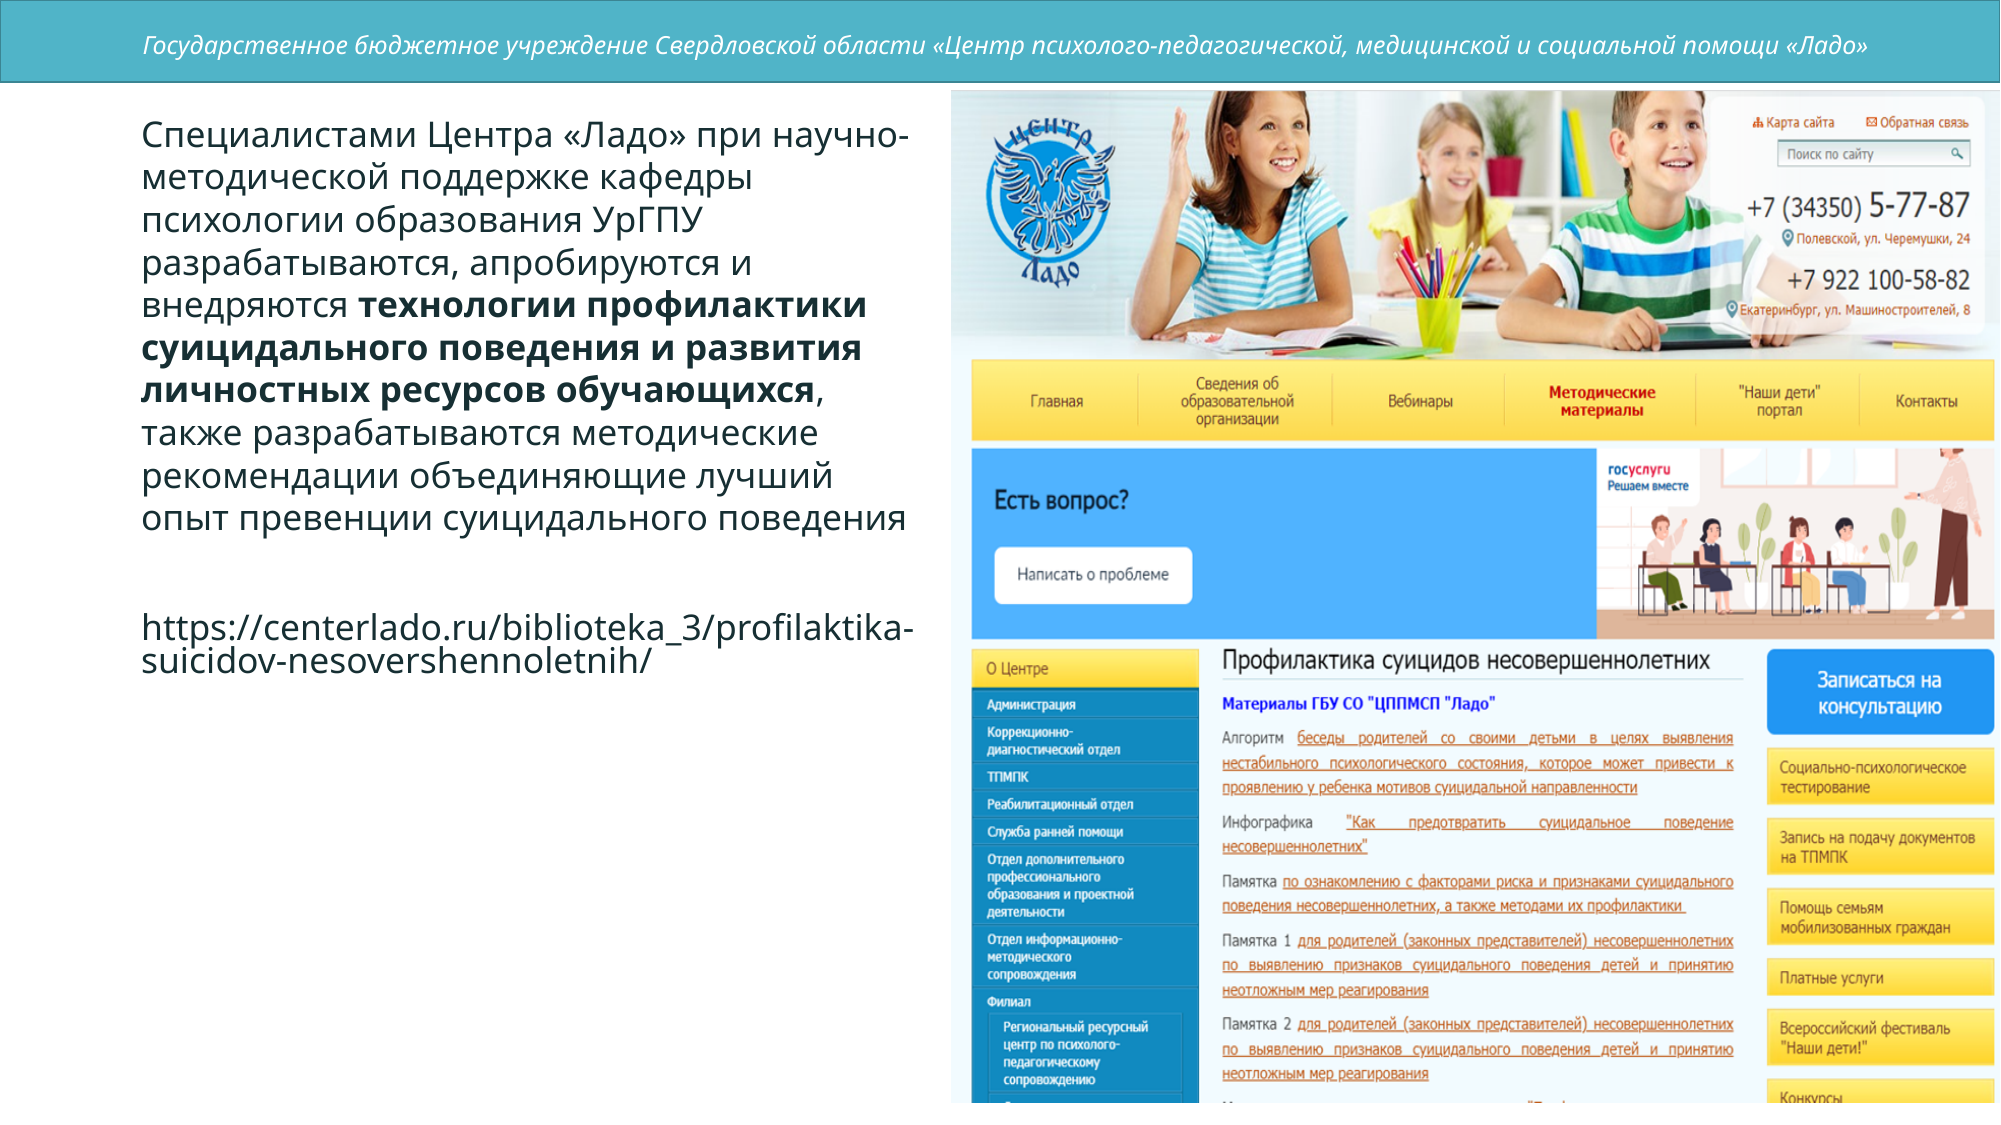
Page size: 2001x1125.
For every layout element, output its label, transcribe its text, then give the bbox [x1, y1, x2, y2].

picture [989, 1013, 1182, 1103]
picture [950, 90, 2000, 1103]
list Специалистами Центра «Ладо» при научно-методической поддержке кафедры психологии образования УрГПУ разрабатываются, апробируются и внедряются технологии профилактики суицидального поведения и развития личностных ресурсов обучающихся, также разрабатываются методические рекомендации объединяющие лучший опыт превенции суицидального поведения https://centerlado.ru/biblioteka_3/profilaktika-suicidov-nesovershennoletnih/ [110, 104, 940, 1057]
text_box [0, 0, 2000, 83]
picture [987, 997, 1031, 1007]
